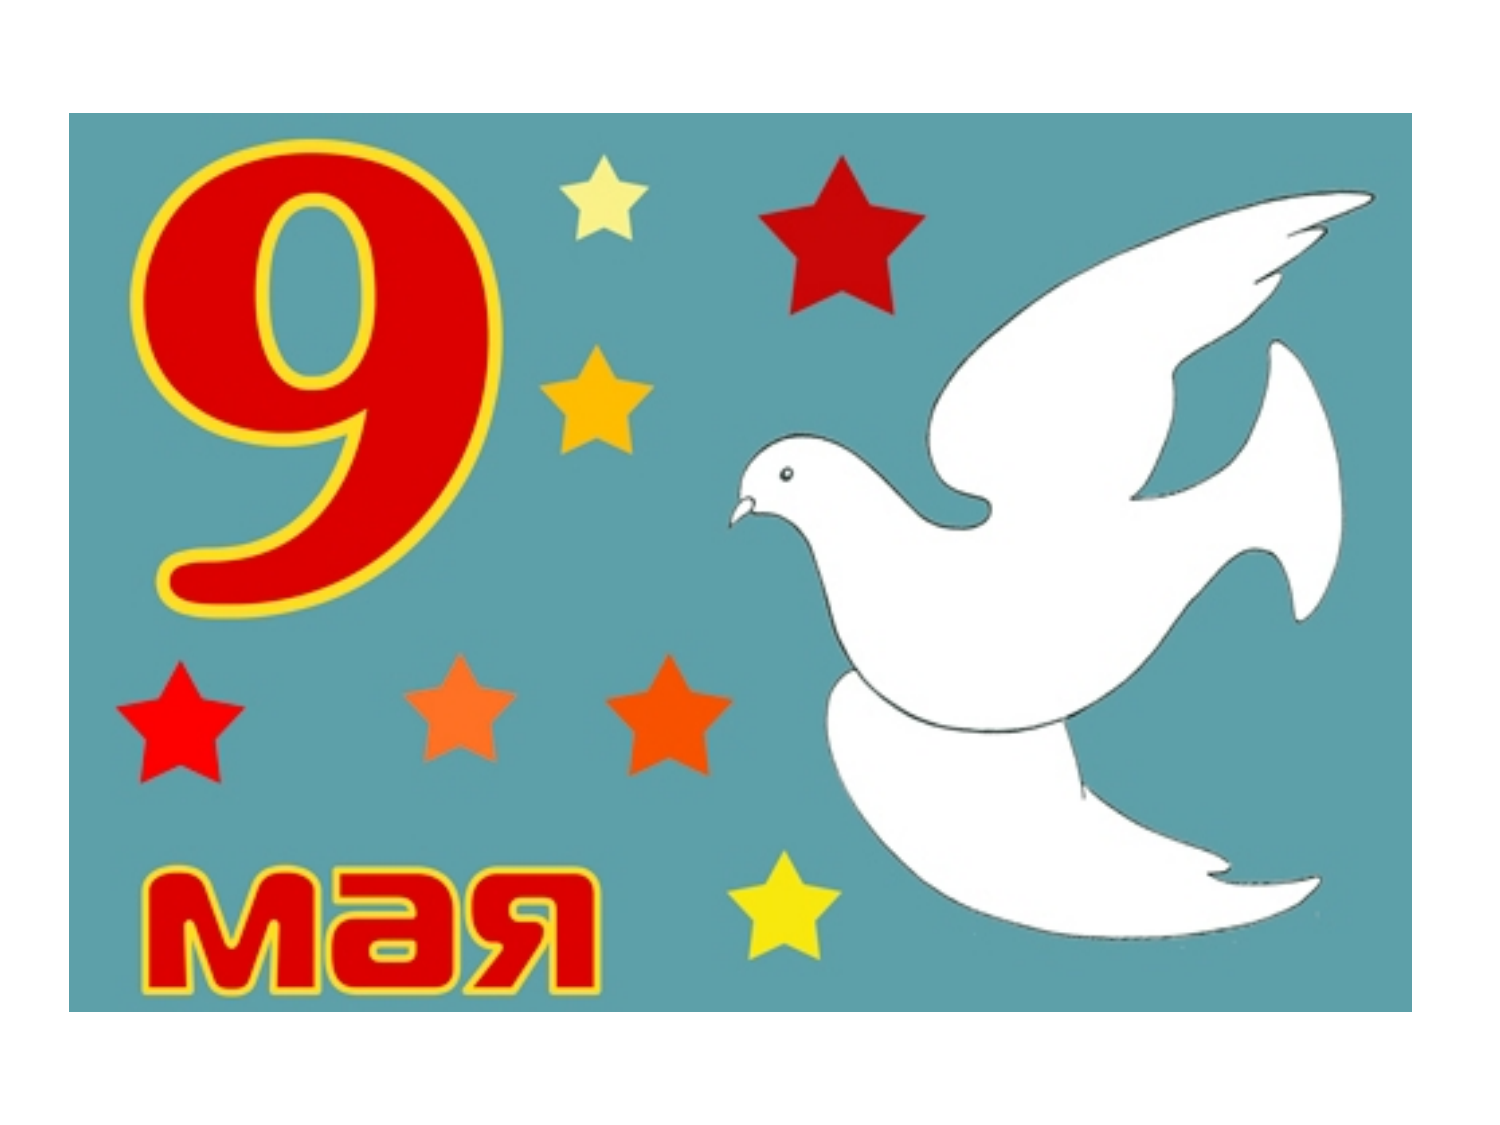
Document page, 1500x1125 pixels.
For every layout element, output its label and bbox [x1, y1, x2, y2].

picture [68, 113, 1412, 1012]
